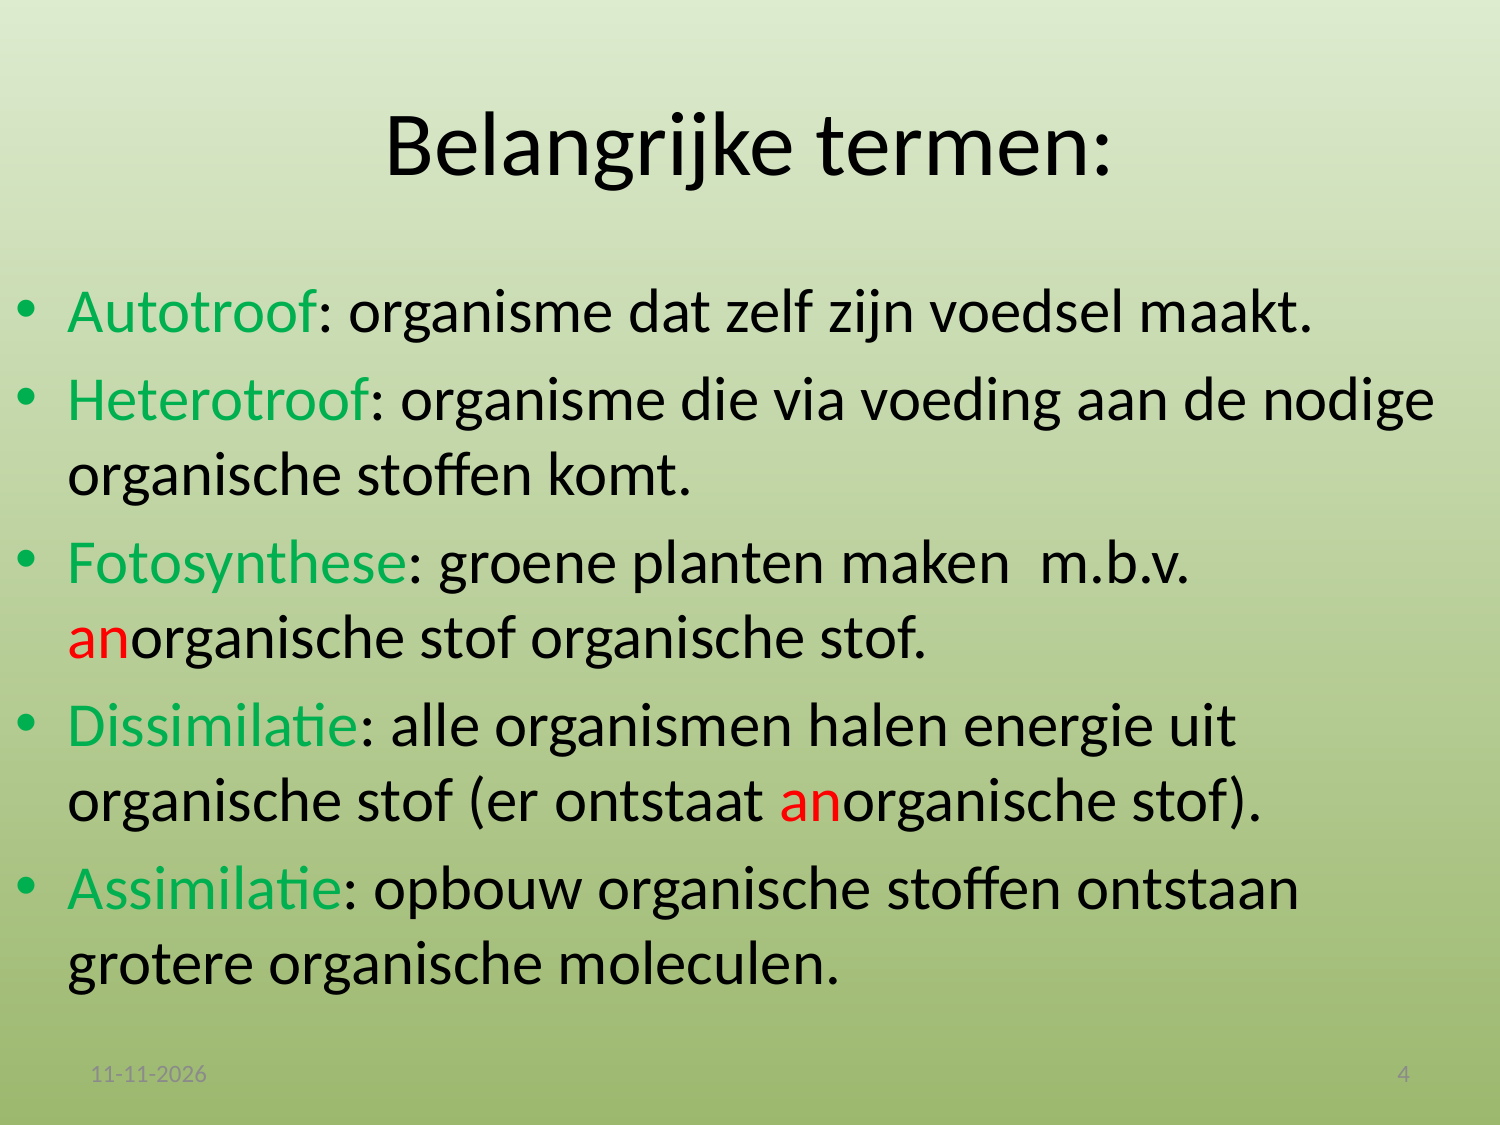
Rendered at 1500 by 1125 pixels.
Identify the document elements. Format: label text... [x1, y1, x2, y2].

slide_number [75, 1042, 425, 1103]
title Belangrijke termen: [75, 45, 1425, 233]
list Autotroof: organisme dat zelf zijn voedsel maakt. Heterotroof: organisme die via voeding aan de nodige organische stoffen komt. Fotosynthese: groene planten maken m.b.v. anorganische stof organische stof. Dissimilatie: alle organismen halen energie uit organische stof (er ontstaat anorganische stof). Assimilatie: opbouw organische stoffen ontstaan grotere organische moleculen. [0, 262, 1465, 1005]
slide_number 4 [1074, 1042, 1425, 1103]
